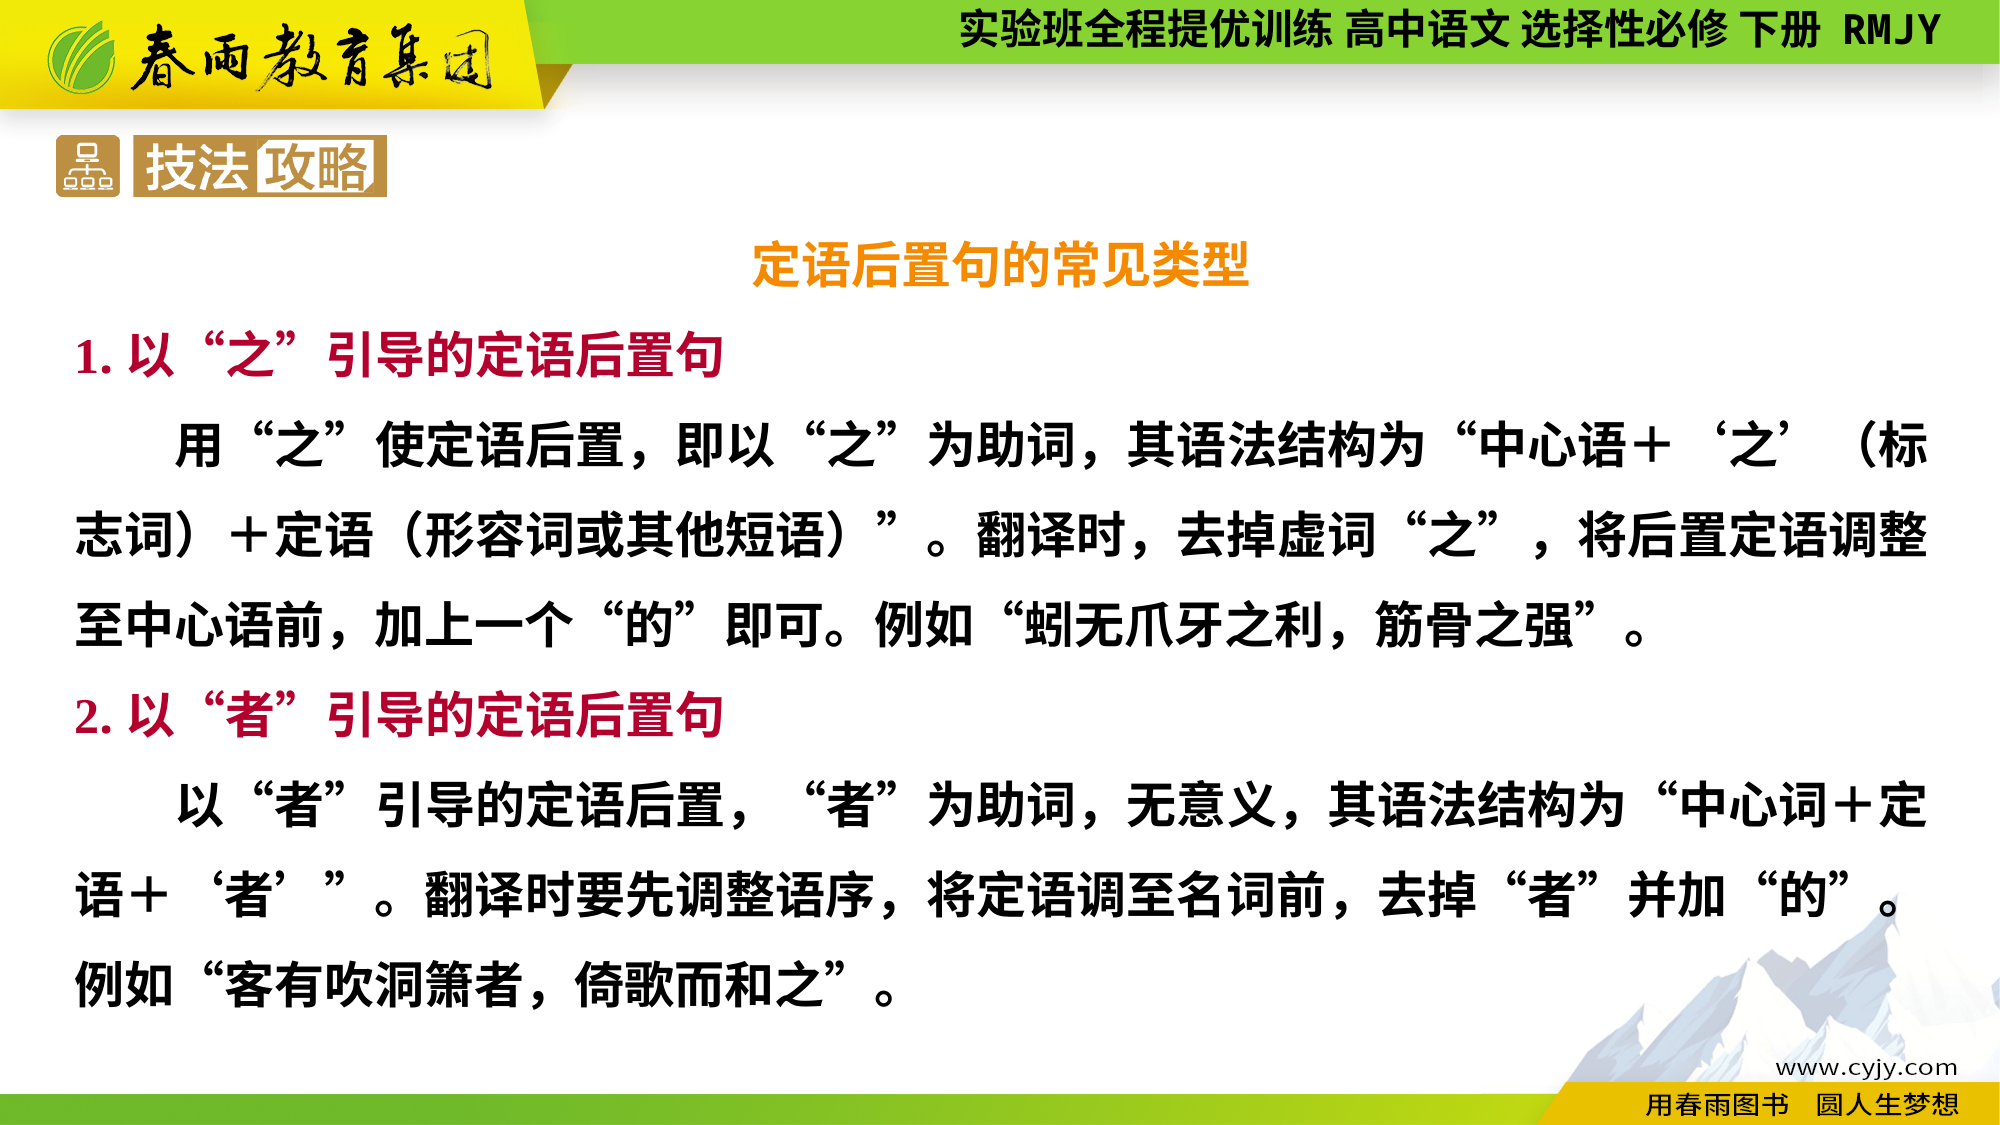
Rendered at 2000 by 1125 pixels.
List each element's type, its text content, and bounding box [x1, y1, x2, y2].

picture [0, 0, 2000, 1125]
list 定语后置句的常见类型 1.以“之”引导的定语后置句 用“之”使定语后置，即以“之”为助词，其语法结构为“中心语＋‘之’（标志词）＋定语（形容词或其他短语）”。翻译时，去掉虚词“之”，将后置定语调整至中心语前，加上一个“的”即可。例如“蚓无爪牙之利，筋骨之强”。 2.以“者”引导的定语后置句 以“者”引导的定语后置，“者”为助词，无意义，其语法结构为“中心词＋定语＋‘者’”。翻译时要先调整语序，将定语调至名词前，去掉“者”并加“的”。例如“客有吹洞箫者，倚歌而和之”。 [59, 196, 1944, 1030]
